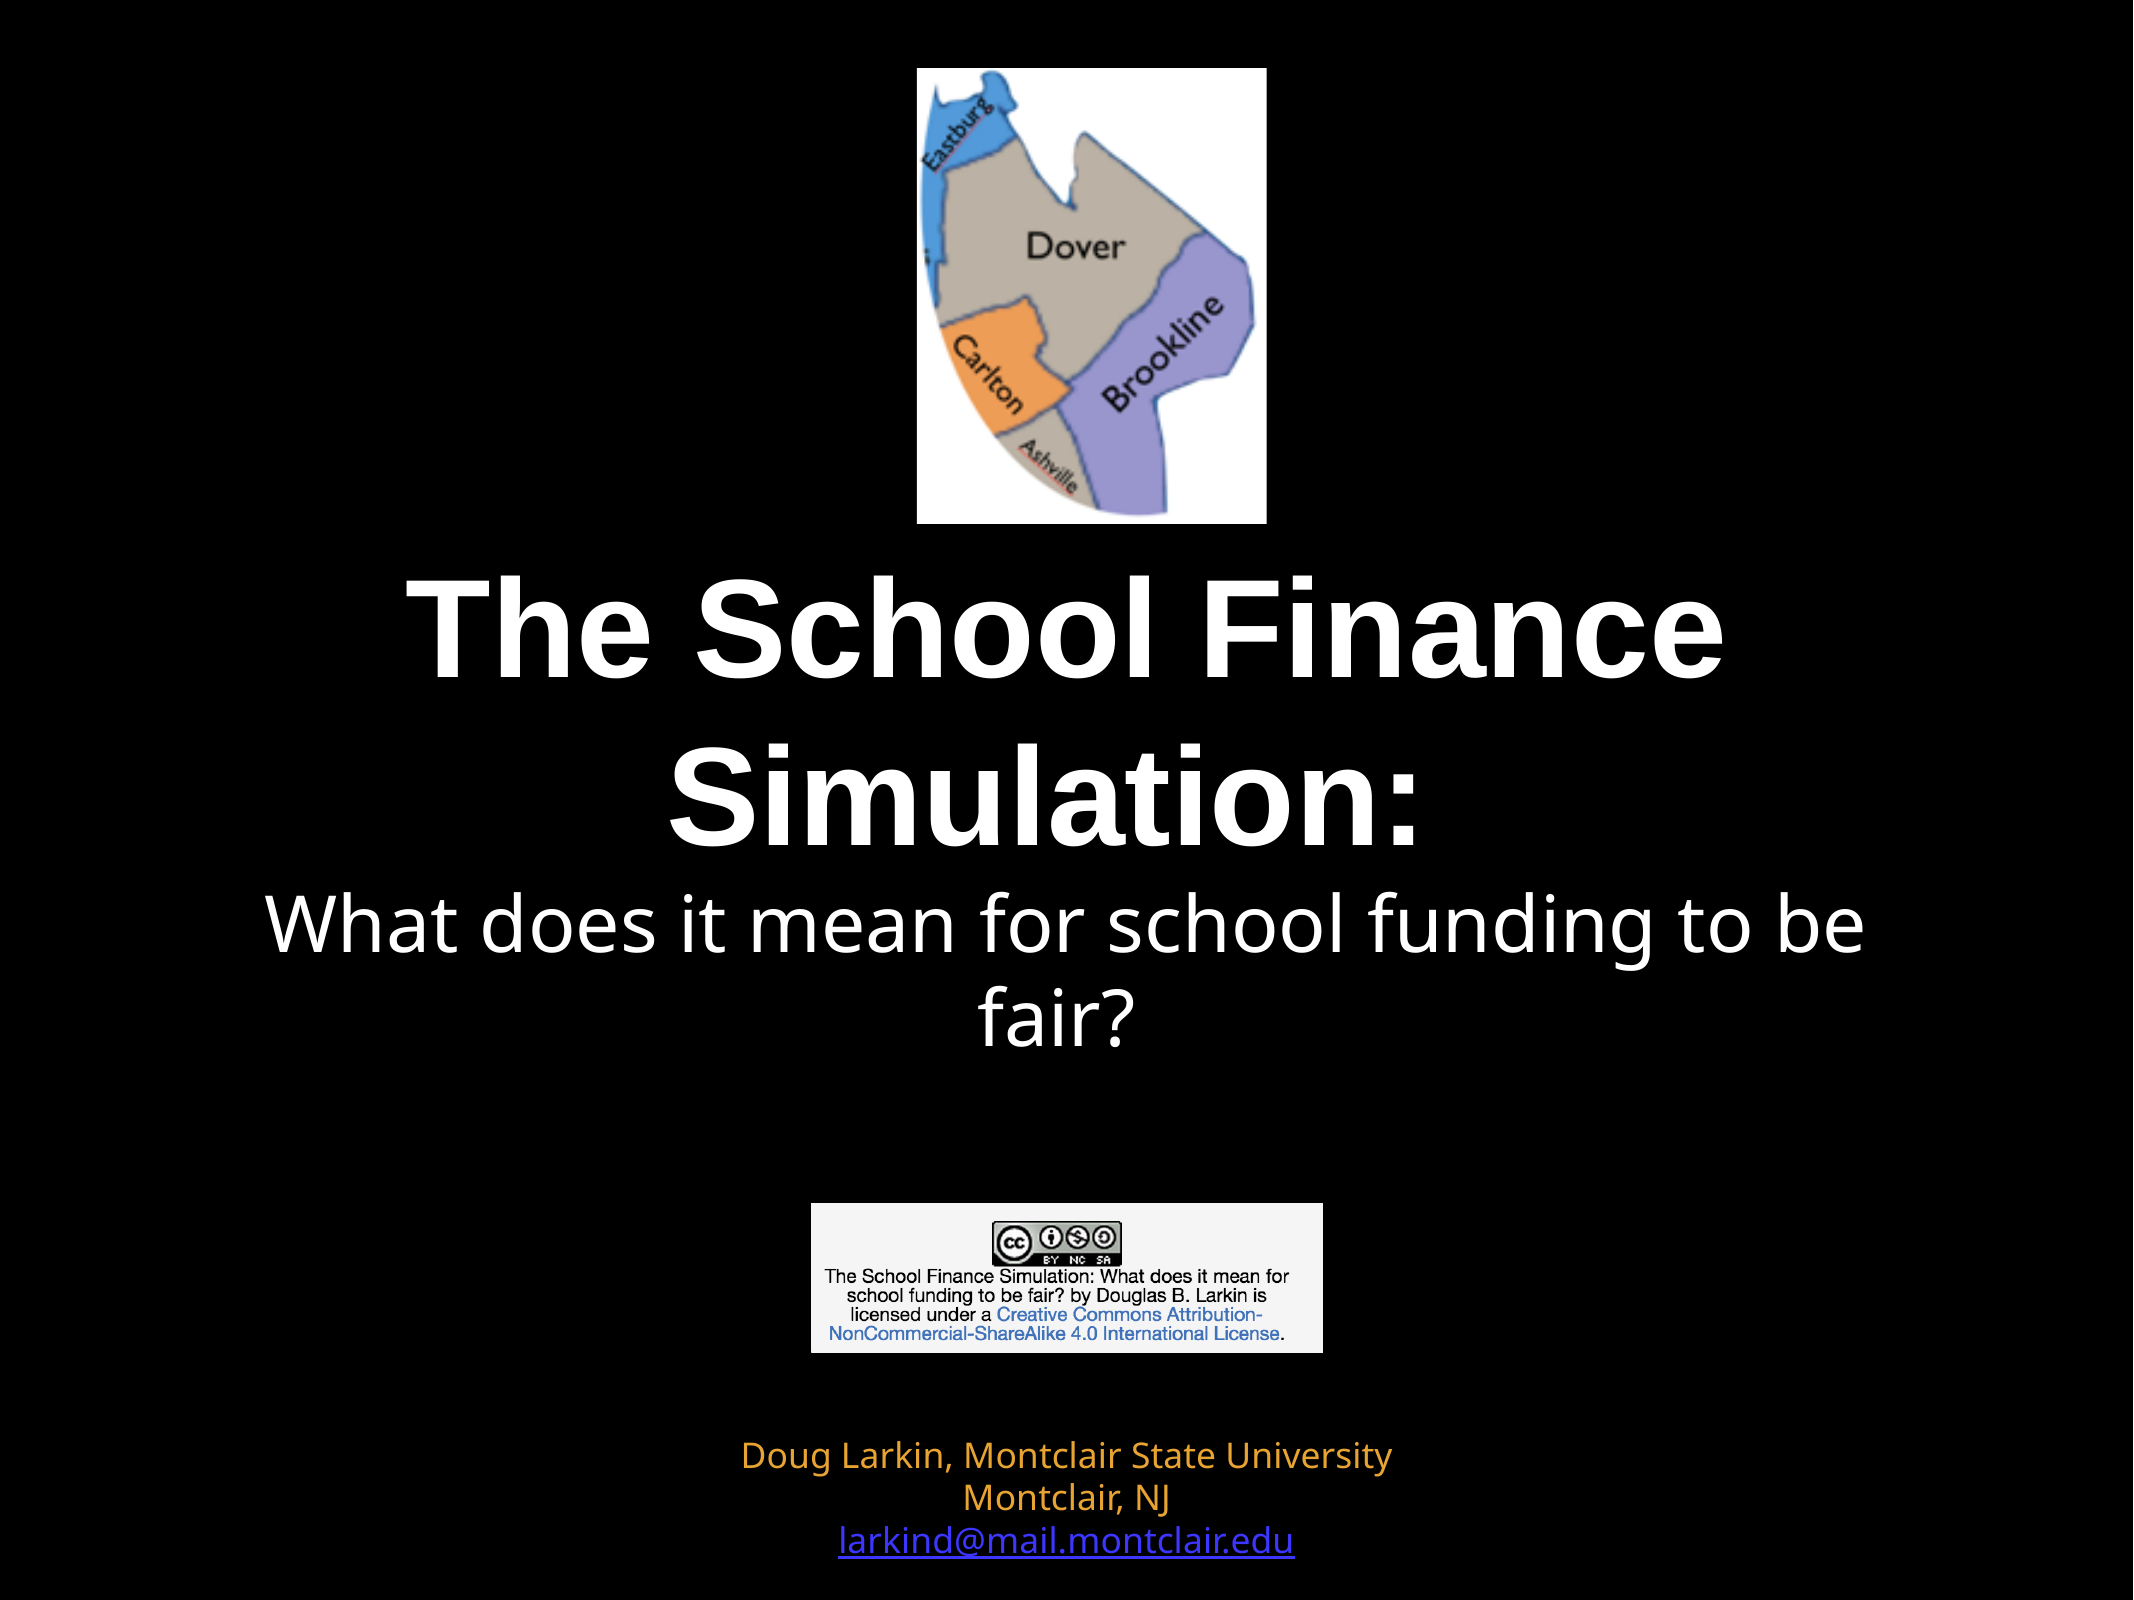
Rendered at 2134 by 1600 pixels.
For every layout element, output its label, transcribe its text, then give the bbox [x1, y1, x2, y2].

picture [810, 1202, 1323, 1354]
subtitle Doug Larkin, Montclair State University Montclair, NJ larkind@mail.montclair.edu [207, 1423, 1926, 1600]
picture [916, 68, 1267, 524]
title The School Finance Simulation: What does it mean for school funding to be fair? [207, 528, 1926, 1072]
